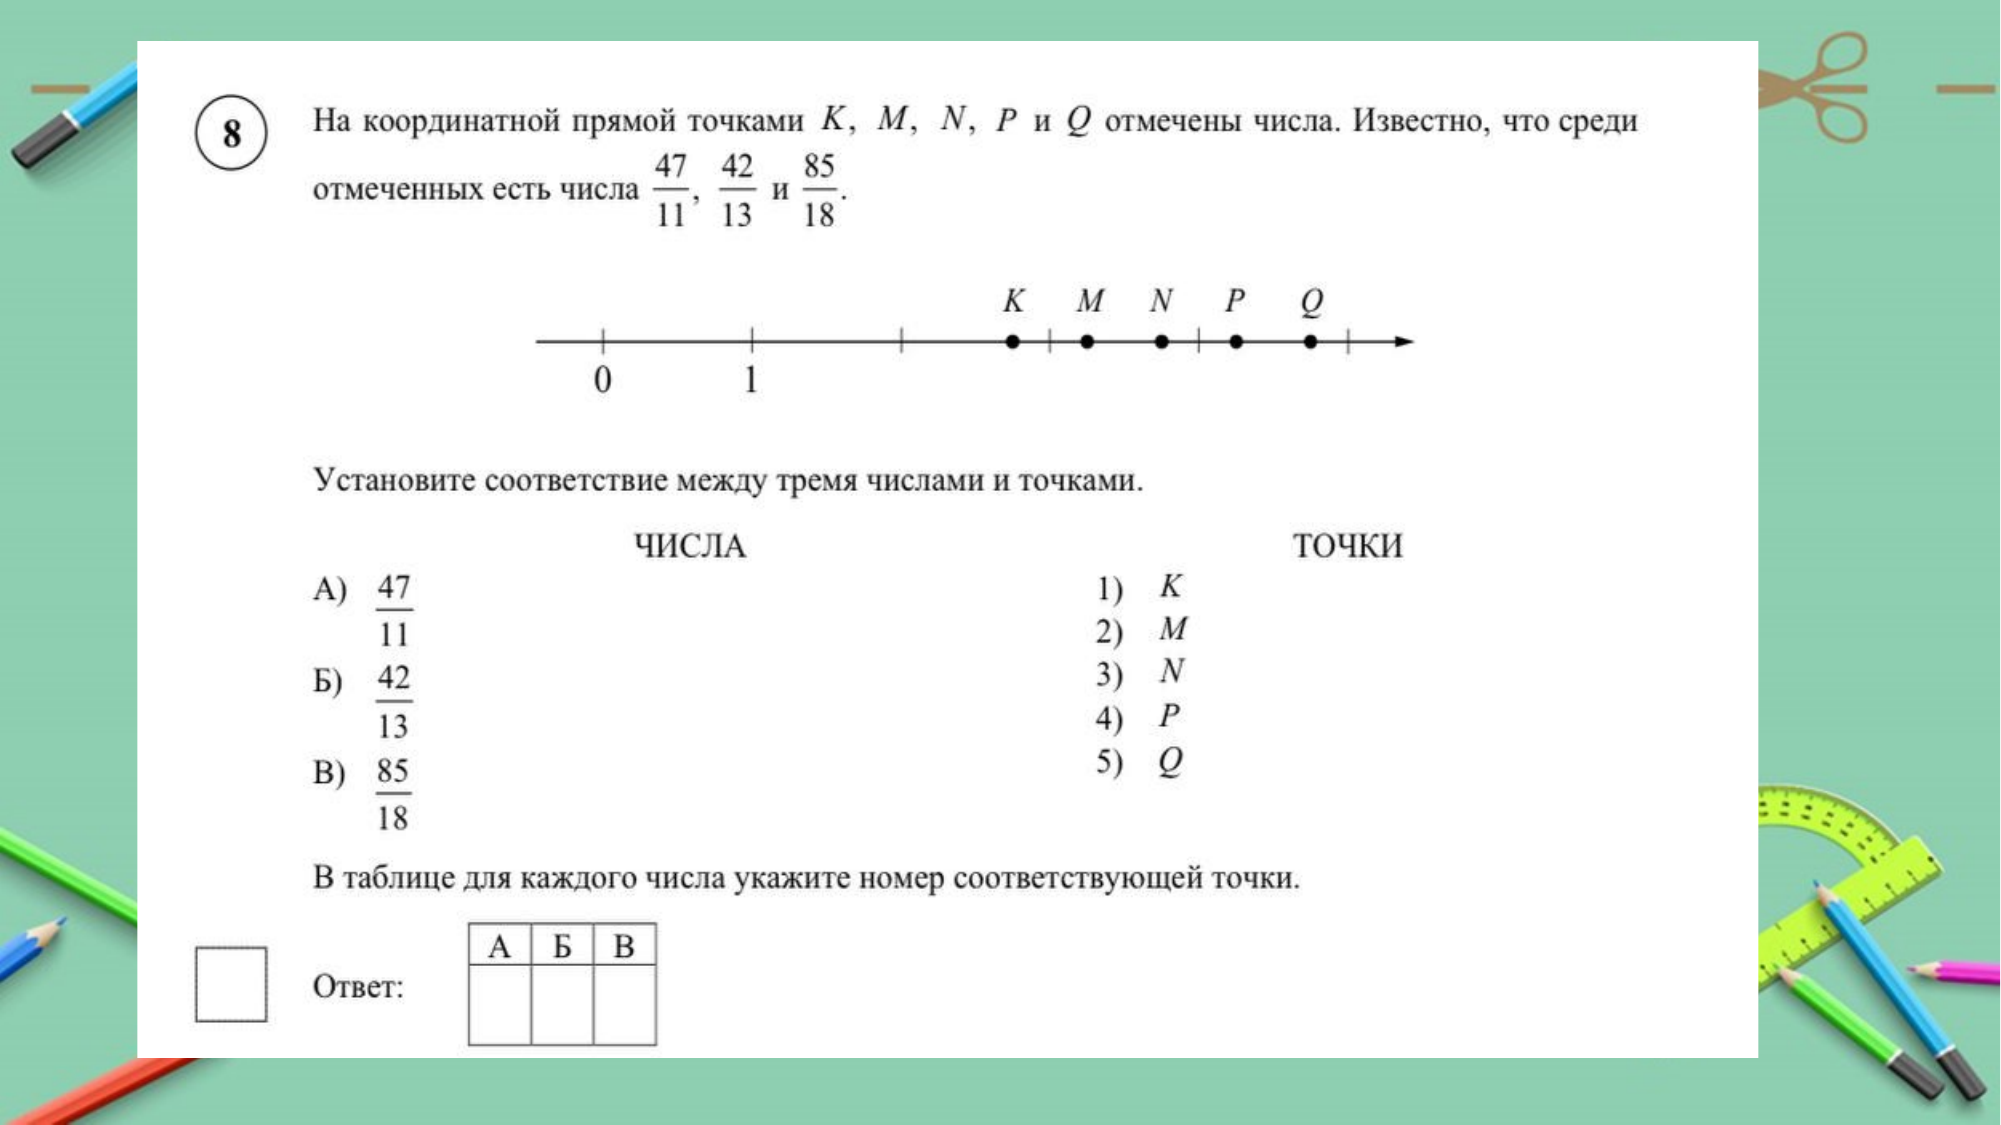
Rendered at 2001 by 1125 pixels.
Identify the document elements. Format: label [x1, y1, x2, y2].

picture [0, 0, 2001, 1125]
list [137, 41, 1759, 1058]
